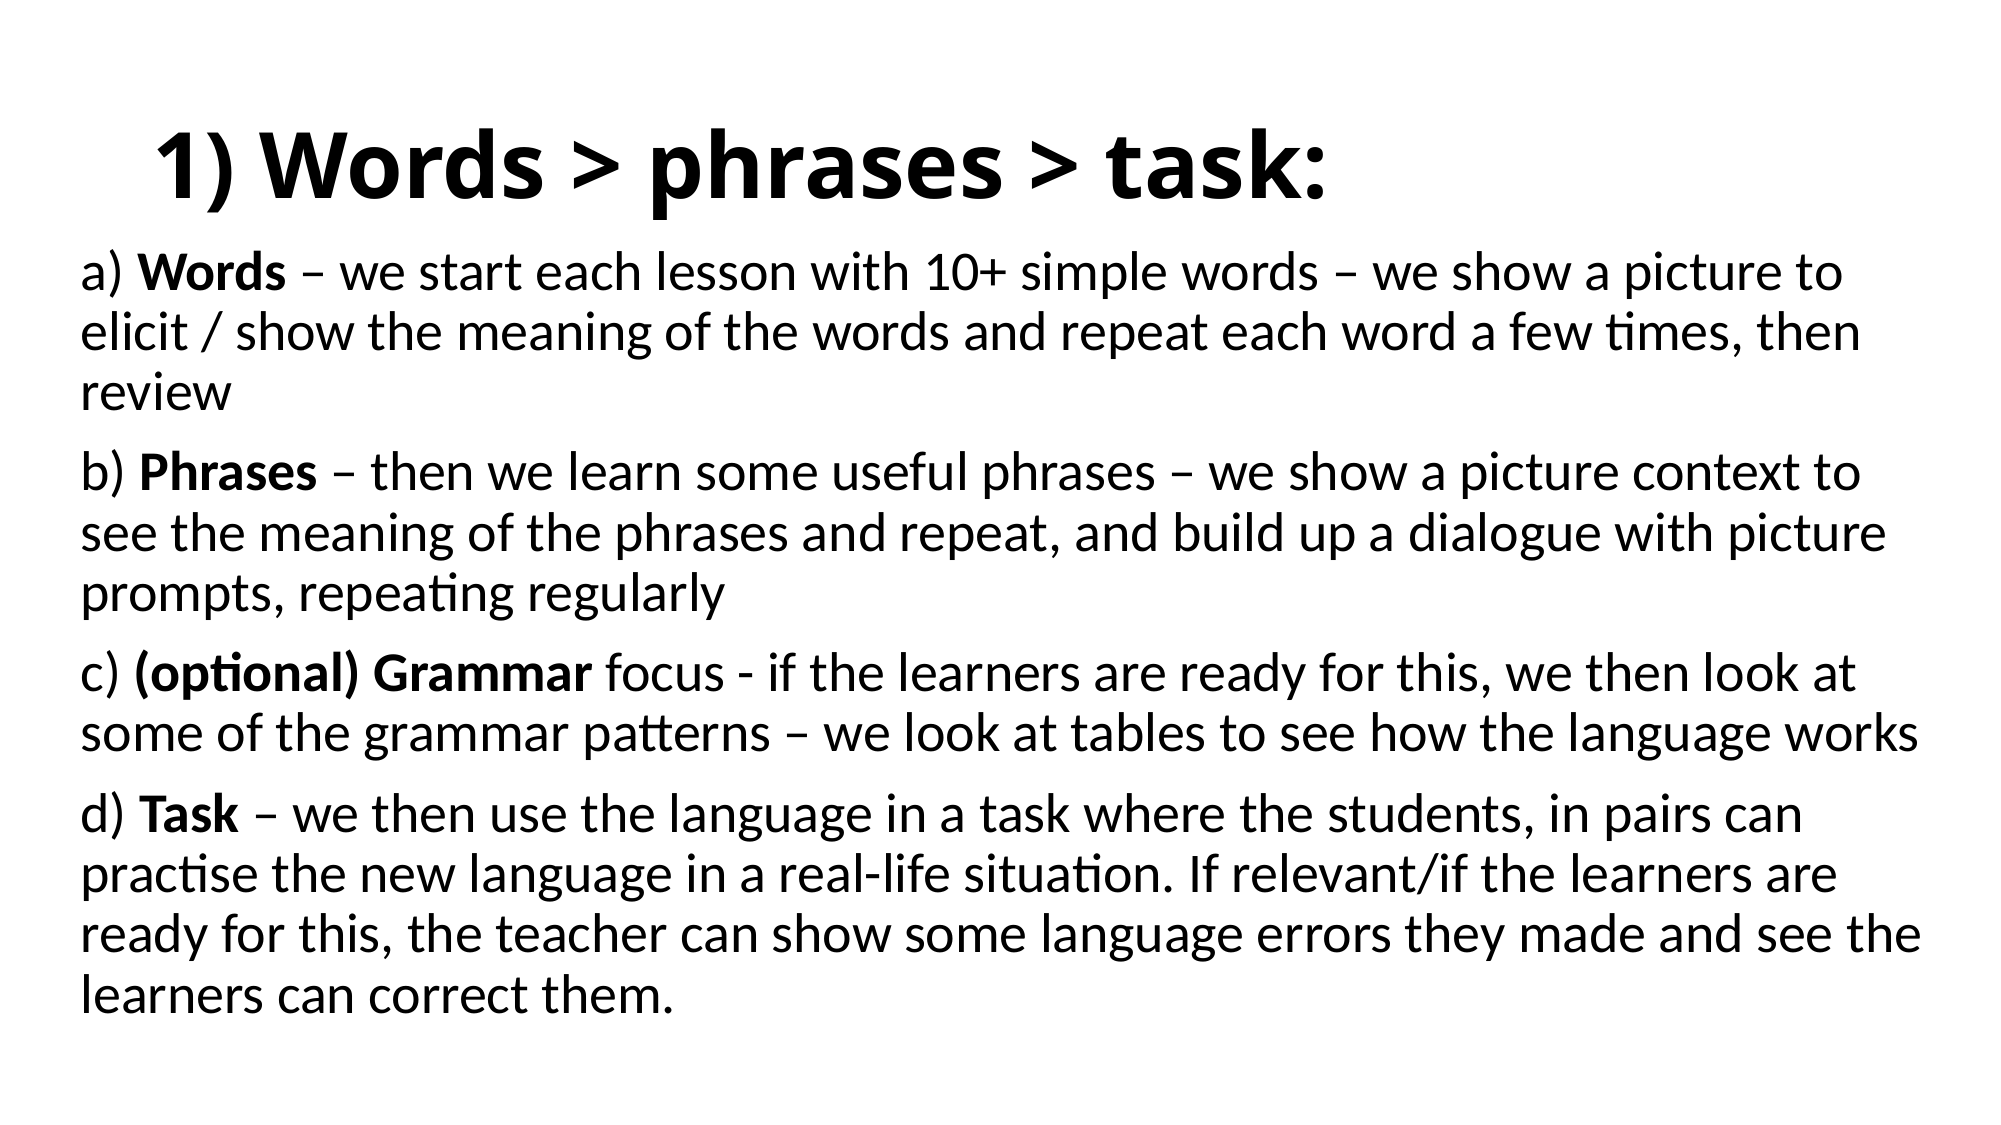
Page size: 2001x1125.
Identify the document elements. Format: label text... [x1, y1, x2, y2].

list a) Words – we start each lesson with 10+ simple words – we show a picture to elicit / show the meaning of the words and repeat each word a few times, then review b) Phrases – then we learn some useful phrases – we show a picture context to see the meaning of the phrases and repeat, and build up a dialogue with picture prompts, repeating regularly c) (optional) Grammar focus - if the learners are ready for this, we then look at some of the grammar patterns – we look at tables to see how the language works d) Task – we then use the language in a task where the students, in pairs can practise the new language in a real-life situation. If relevant/if the learners are ready for this, the teacher can show some language errors they made and see the learners can correct them. [65, 234, 1940, 1087]
title 1) Words > phrases > task: [137, 59, 1863, 234]
